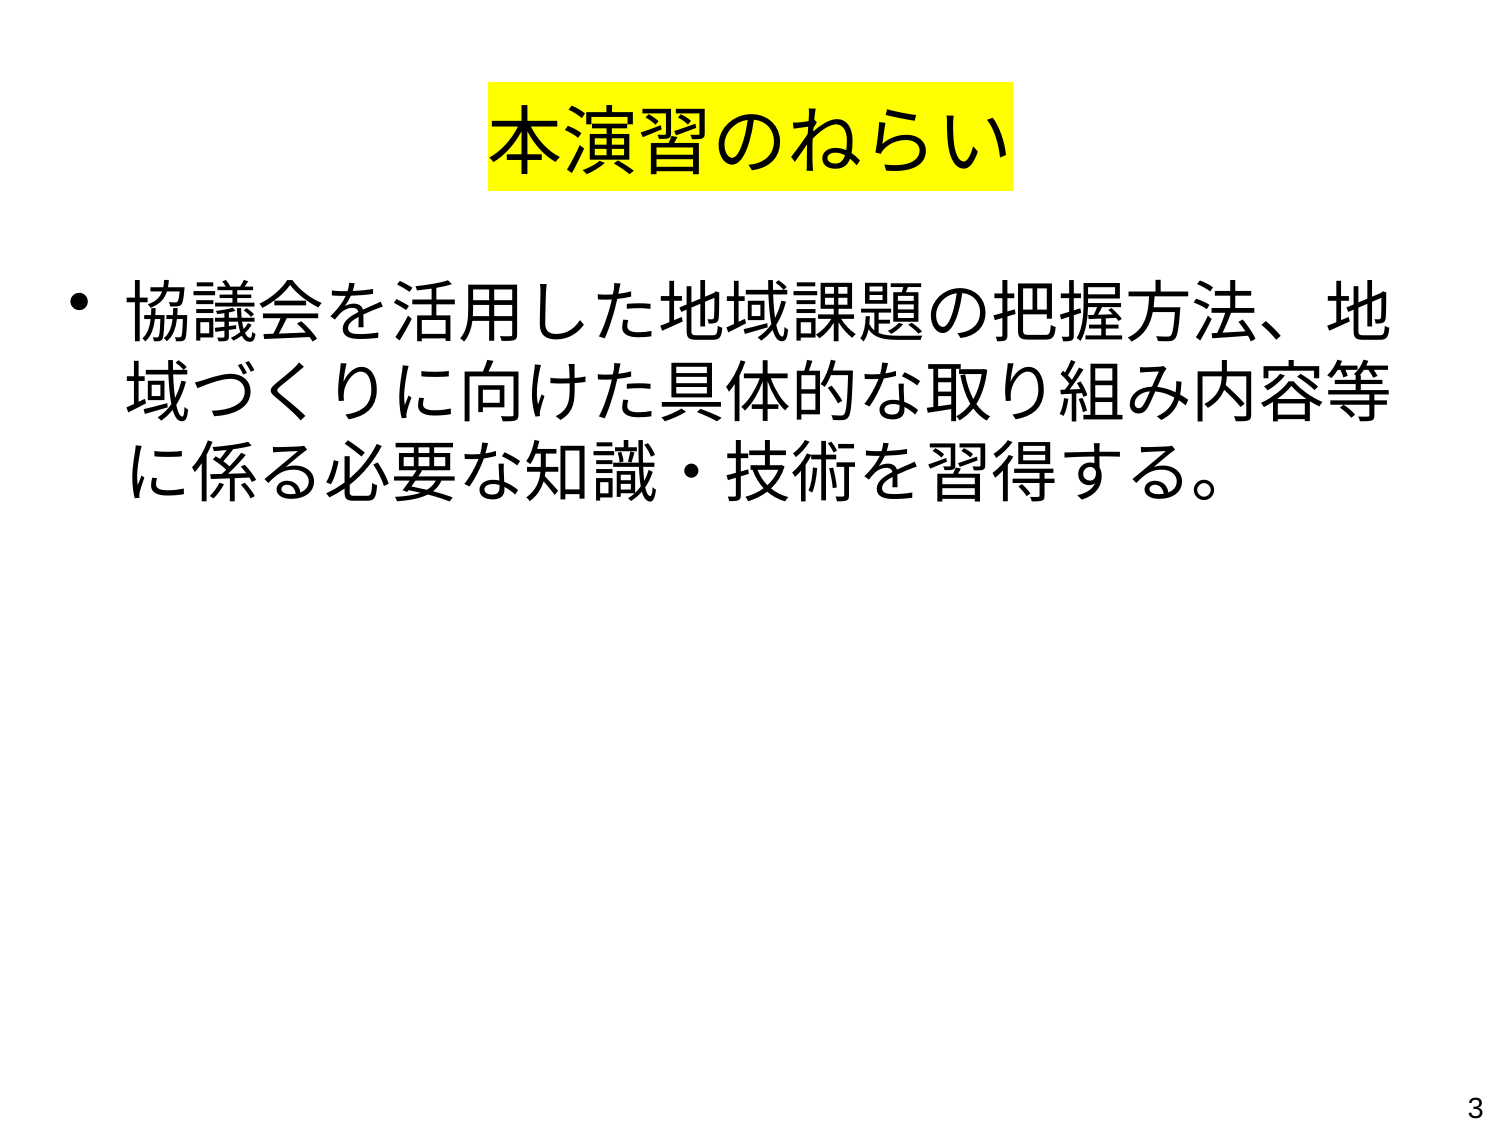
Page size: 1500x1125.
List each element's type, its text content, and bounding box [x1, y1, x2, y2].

list 協議会を活用した地域課題の把握方法、地域づくりに向けた具体的な取り組み内容等に係る必要な知識・技術を習得する。 [53, 262, 1425, 823]
title 本演習のねらい [75, 45, 1425, 233]
slide_number 3 [1148, 1081, 1499, 1125]
